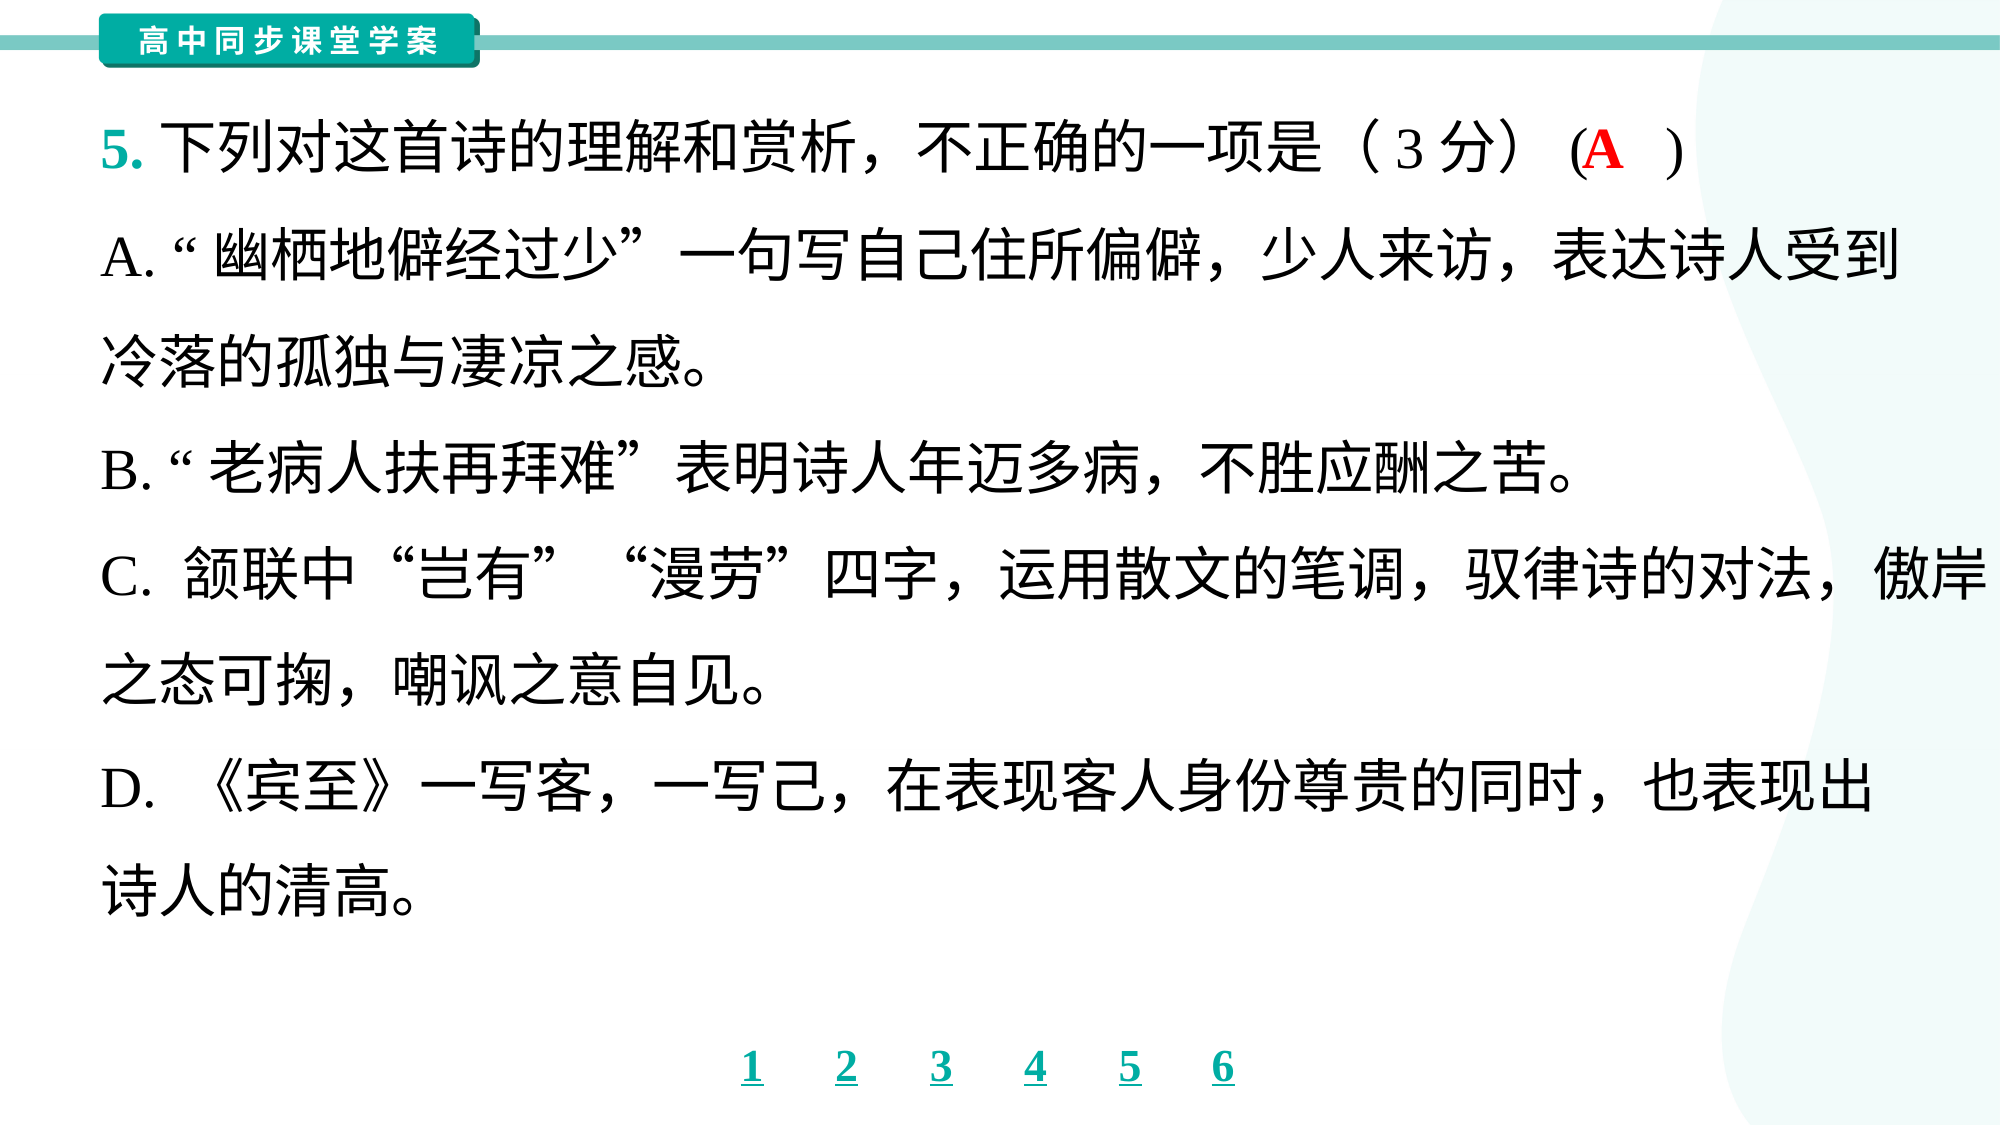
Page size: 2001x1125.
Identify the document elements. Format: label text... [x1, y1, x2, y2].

text_box 5.下列对这首诗的理解和赏析，不正确的一项是（3分）( ) [100, 76, 1560, 169]
text_box 5.下列对这首诗的理解和赏析，不正确的一项是（3分）( ) [1646, 76, 1899, 169]
picture [0, 0, 2000, 1125]
text_box A. “幽栖地僻经过少”一句写自己住所偏僻，少人来访，表达诗人受到 冷落的孤独与凄凉之感。 B. “老病人扶再拜难”表明诗人年迈多病，不胜应酬之苦。 C. 颔联中“岂有”“漫劳”四字，运用散文的笔调，驭律诗的对法，傲岸 之态可掬，嘲讽之意自见。 D. 《宾至》一写客，一写己，在表现客人身份尊贵的同时，也表现出 诗人的清高。 [100, 182, 1899, 913]
text_box A [1560, 75, 1646, 169]
